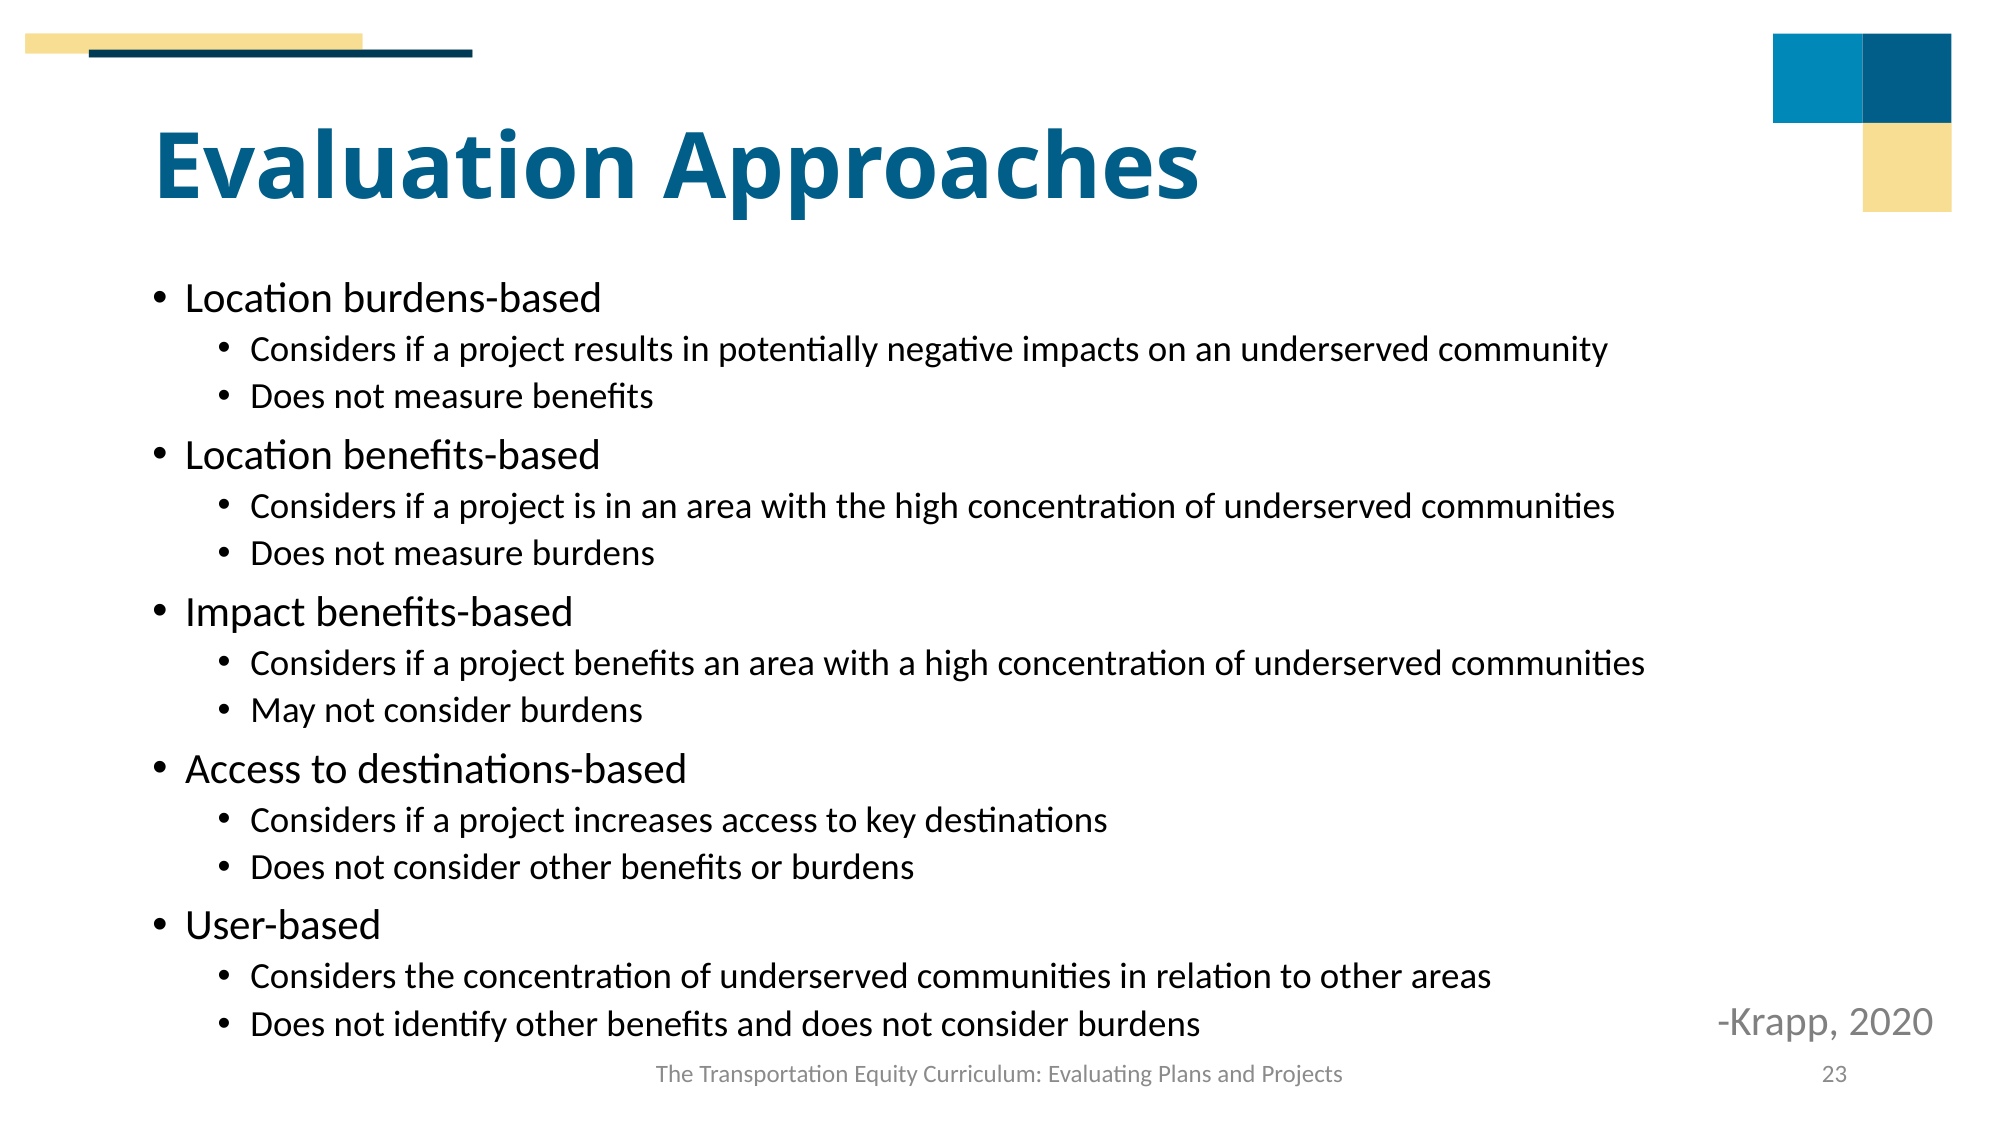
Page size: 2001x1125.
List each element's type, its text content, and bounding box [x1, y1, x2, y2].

title Evaluation Approaches [137, 59, 1863, 267]
text_box -Krapp, 2020 [1702, 986, 1949, 1052]
list Location burdens-based Considers if a project results in potentially negative impacts on an underserved community Does not measure benefits Location benefits-based Considers if a project is in an area with the high concentration of underserved communities Does not measure burdens Impact benefits-based Considers if a project benefits an area with a high concentration of underserved communities May not consider burdens Access to destinations-based Considers if a project increases access to key destinations Does not consider other benefits or burdens User-based Considers the concentration of underserved communities in relation to other areas Does not identify other benefits and does not consider burdens [137, 267, 1863, 1053]
footer The Transportation Equity Curriculum: Evaluating Plans and Projects [638, 1042, 1362, 1103]
slide_number 23 [1412, 1042, 1863, 1103]
